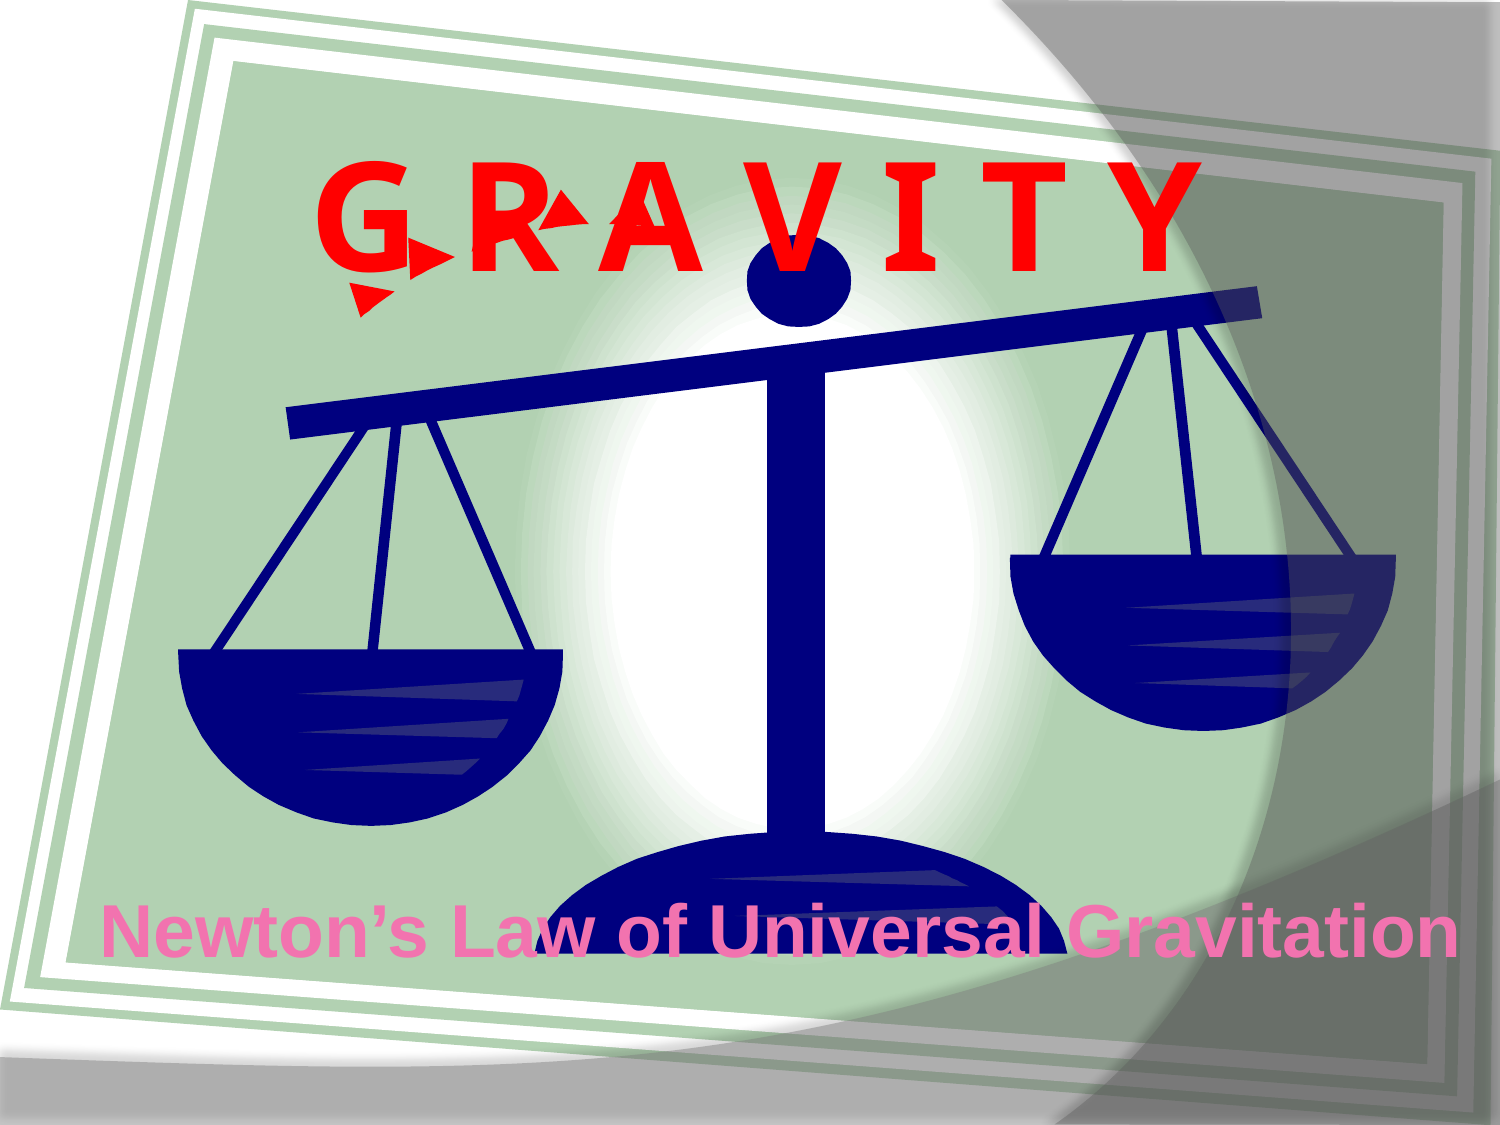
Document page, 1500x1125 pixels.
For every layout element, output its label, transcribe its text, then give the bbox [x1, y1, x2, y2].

title G R A V I T Y [237, 112, 1275, 438]
text_box Newton’s Law of Universal Gravitation [62, 874, 1500, 980]
